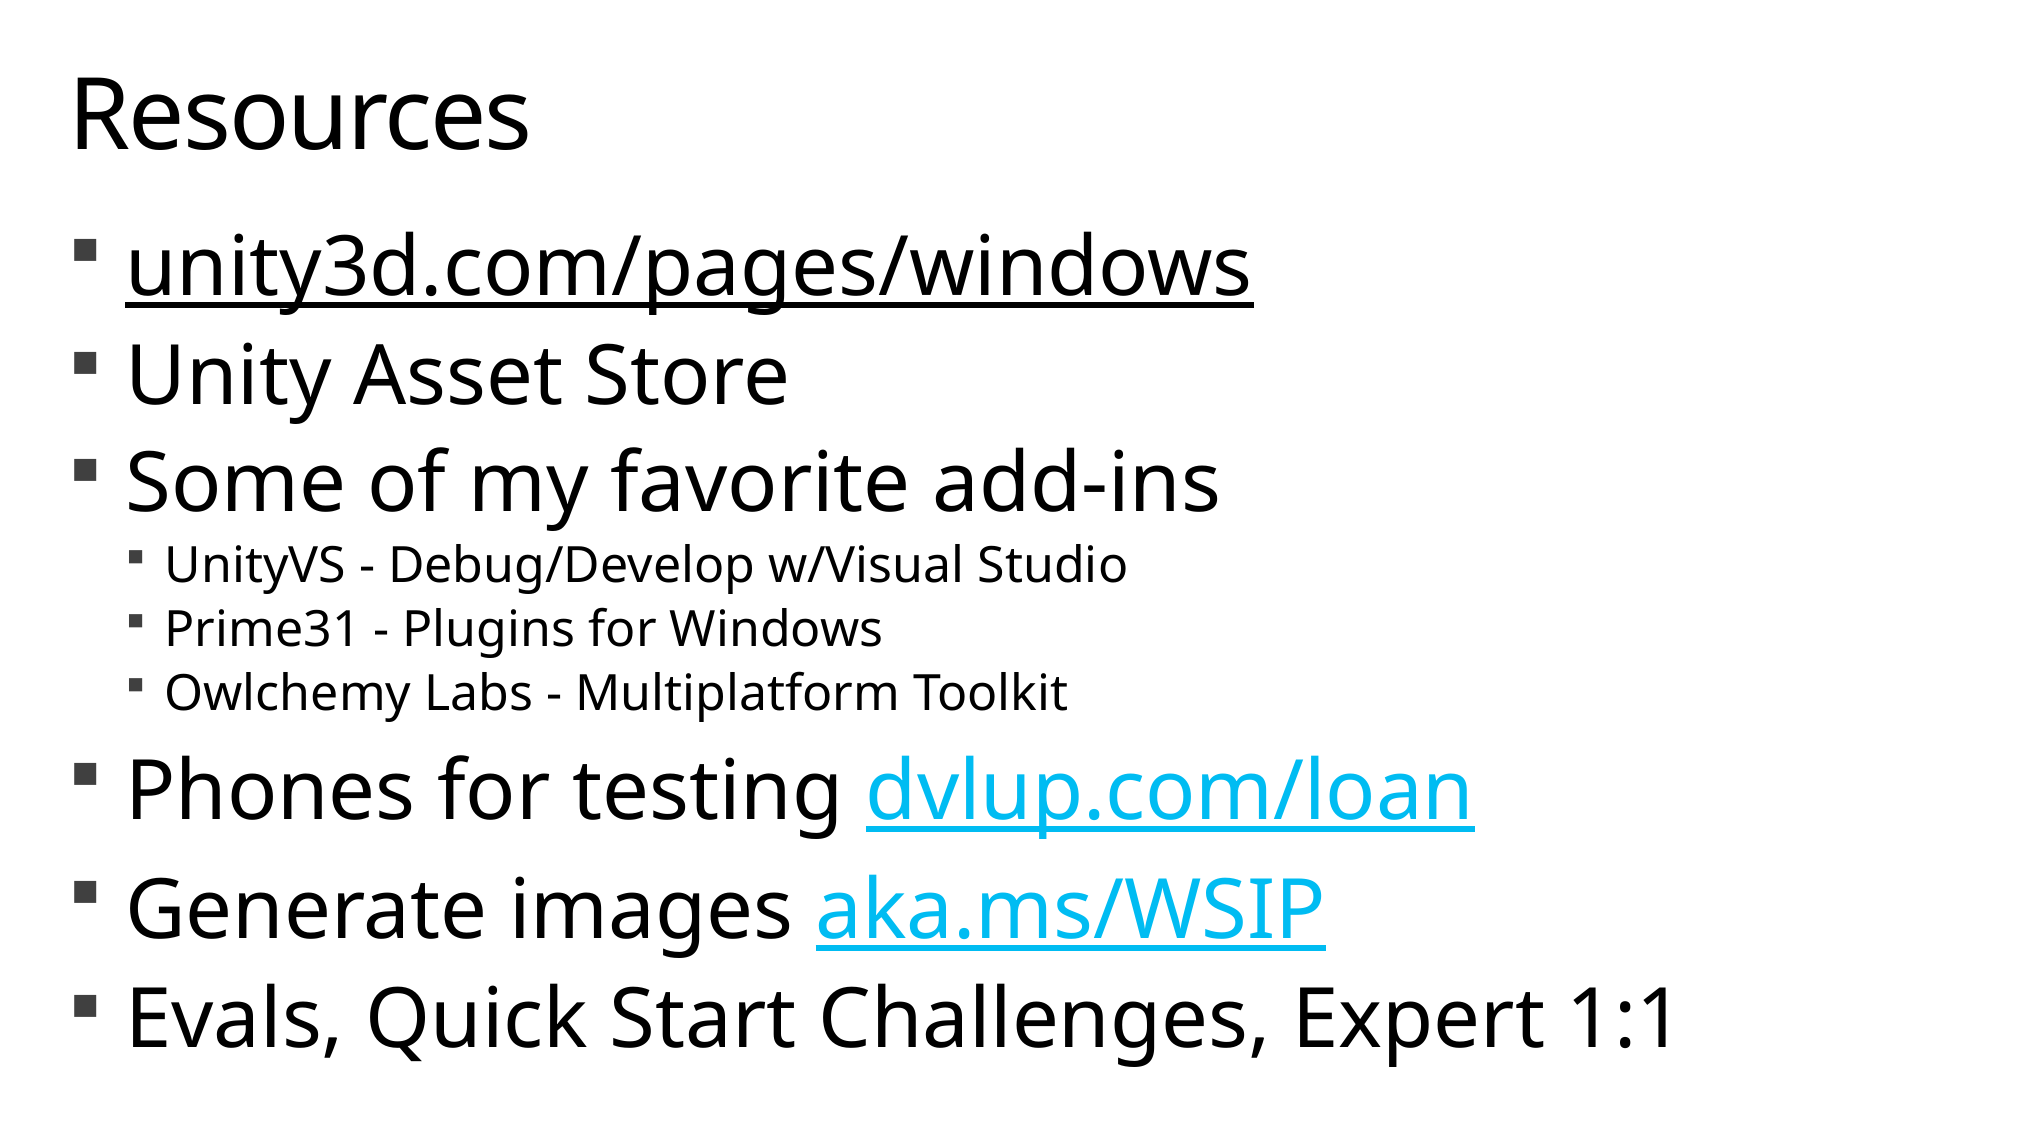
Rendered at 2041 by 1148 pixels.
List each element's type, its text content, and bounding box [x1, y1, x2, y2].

list unity3d.com/pages/windows Unity Asset Store Some of my favorite add-ins UnityVS - Debug/Develop w/Visual Studio Prime31 - Plugins for Windows Owlchemy Labs - Multiplatform Toolkit Phones for testing dvlup.com/loan Generate images aka.ms/WSIP Evals, Quick Start Challenges, Expert 1:1 [45, 199, 1996, 1076]
title Resources [45, 48, 1996, 199]
